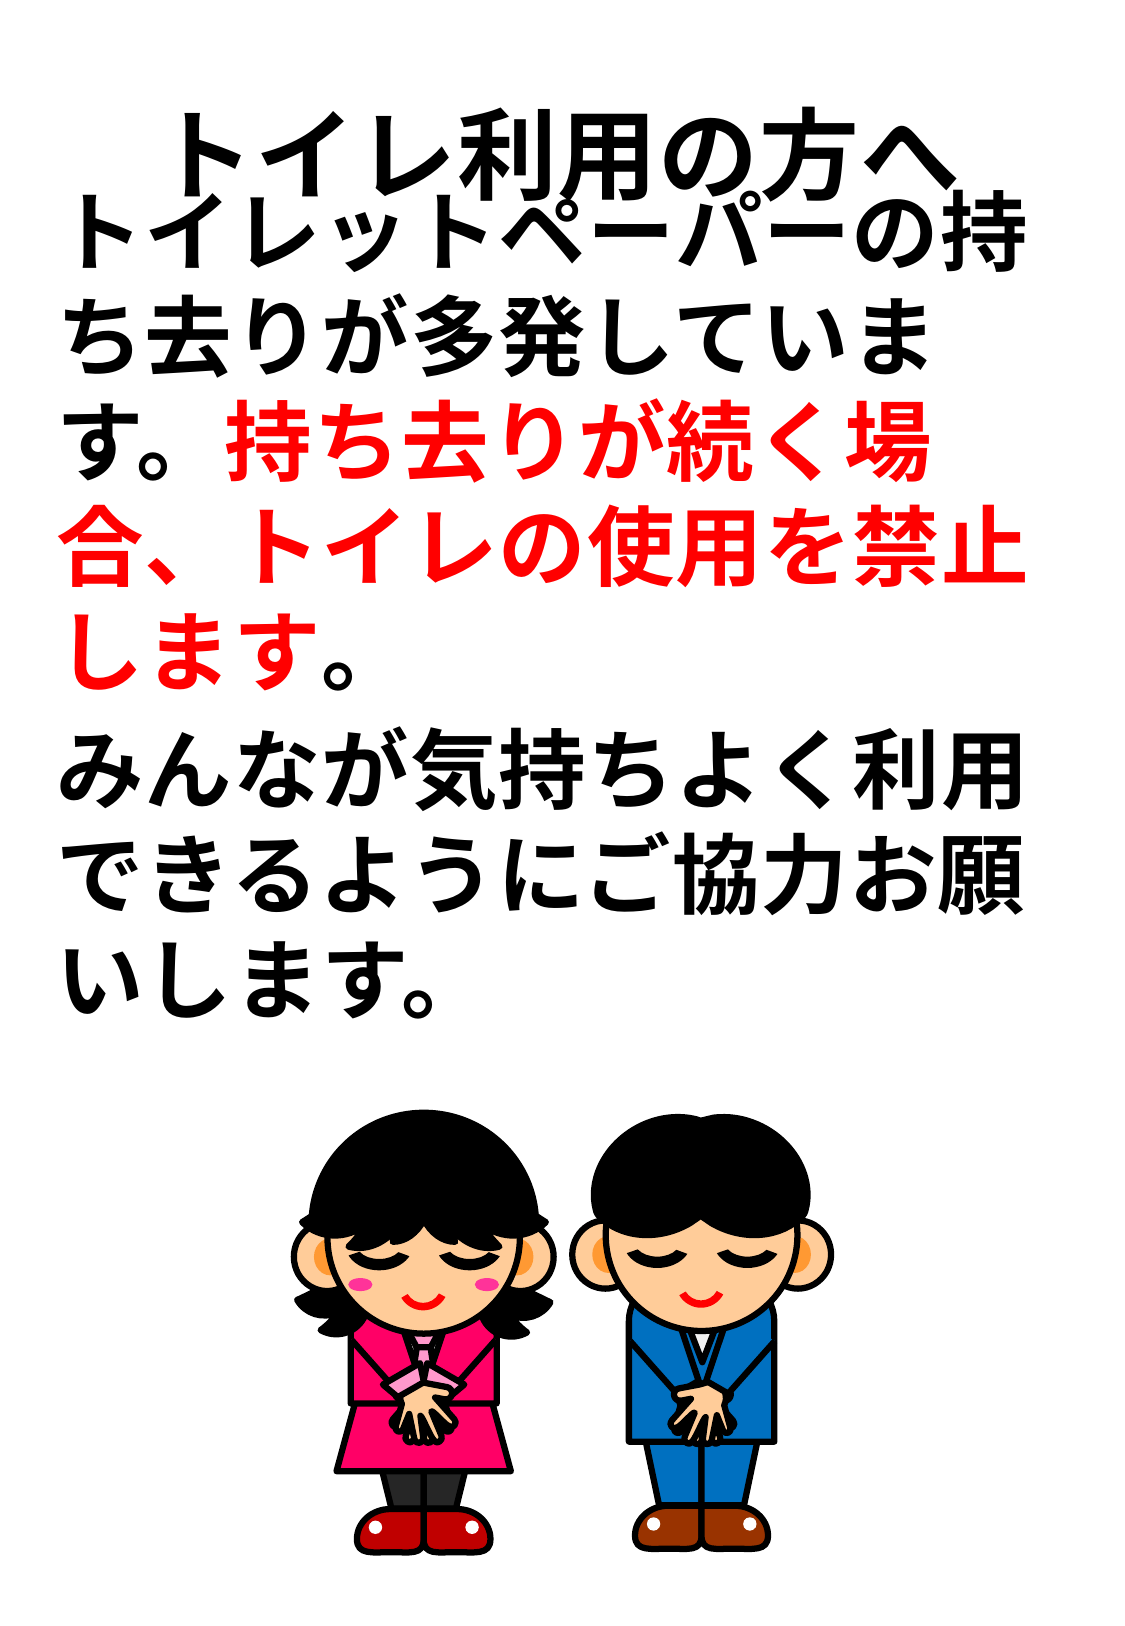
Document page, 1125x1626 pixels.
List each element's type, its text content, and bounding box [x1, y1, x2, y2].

text_box トイレットペーパーの持ち去りが多発しています。持ち去りが続く場合、トイレの使用を禁止します。 みんなが気持ちよく利用できるようにご協力お願いします。 [41, 169, 1103, 1037]
text_box トイレ利用の方へ [67, 84, 1049, 220]
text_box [293, 1112, 832, 1553]
